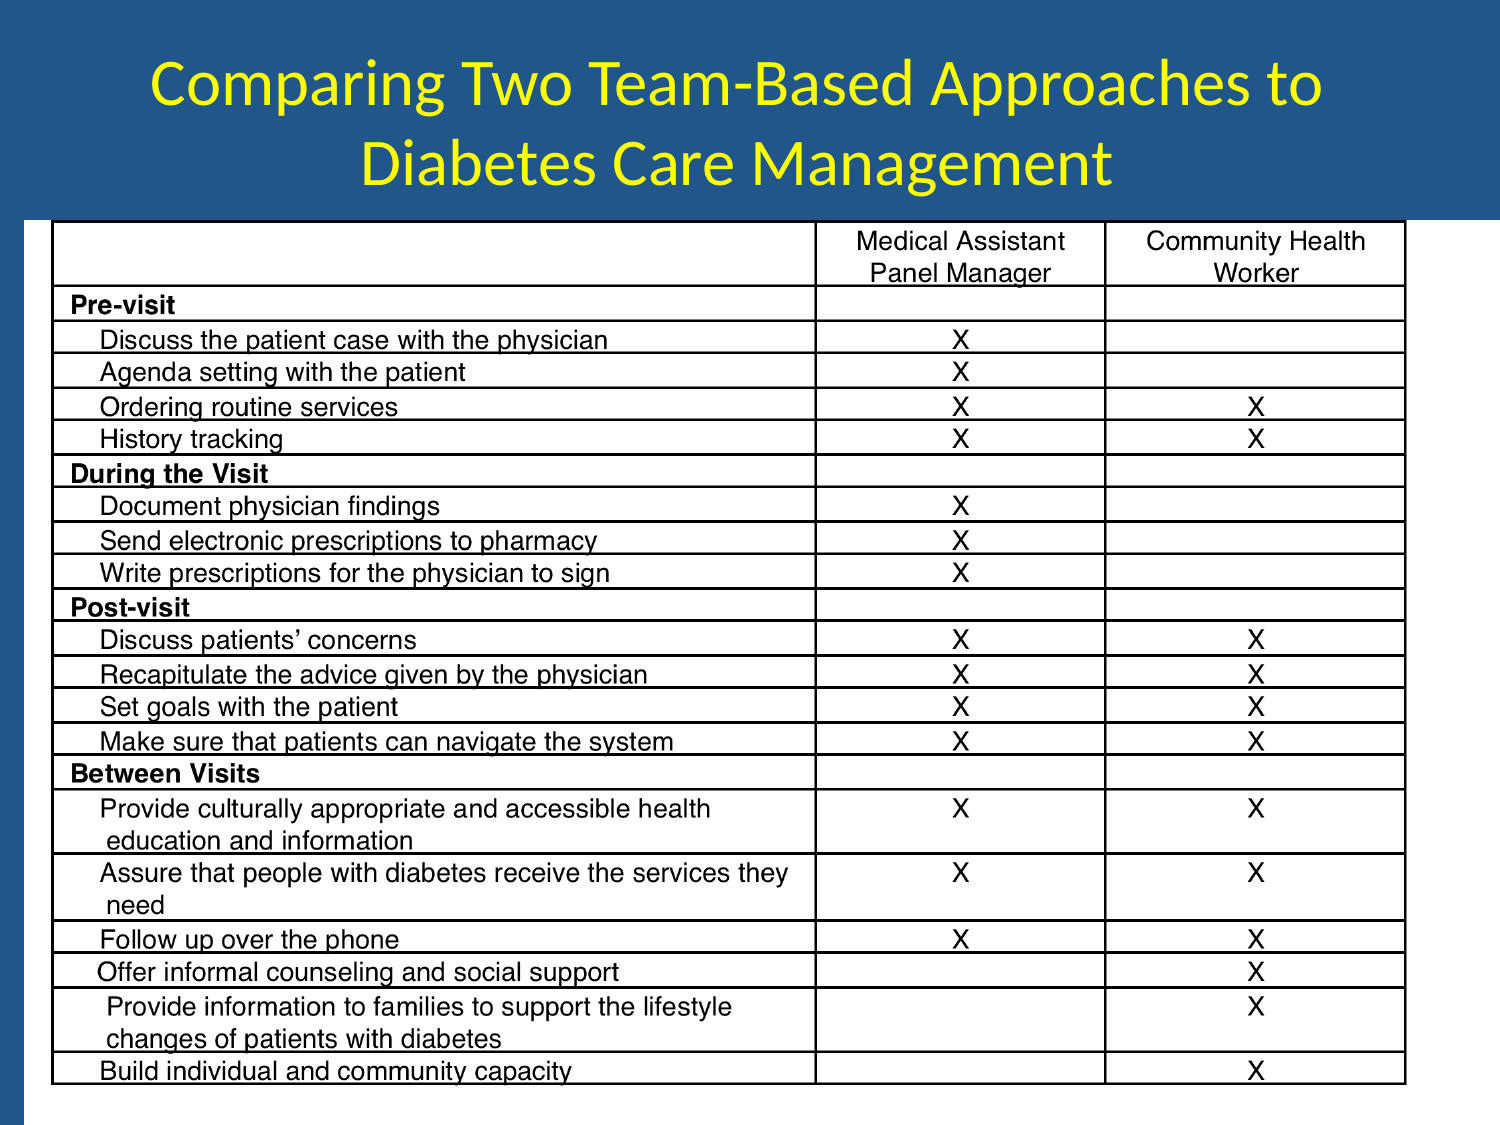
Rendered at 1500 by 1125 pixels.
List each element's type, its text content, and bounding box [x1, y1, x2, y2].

text_box [150, 213, 181, 219]
picture [24, 219, 1500, 1125]
title Comparing Two Team-Based Approaches to Diabetes Care Management [62, 24, 1413, 213]
